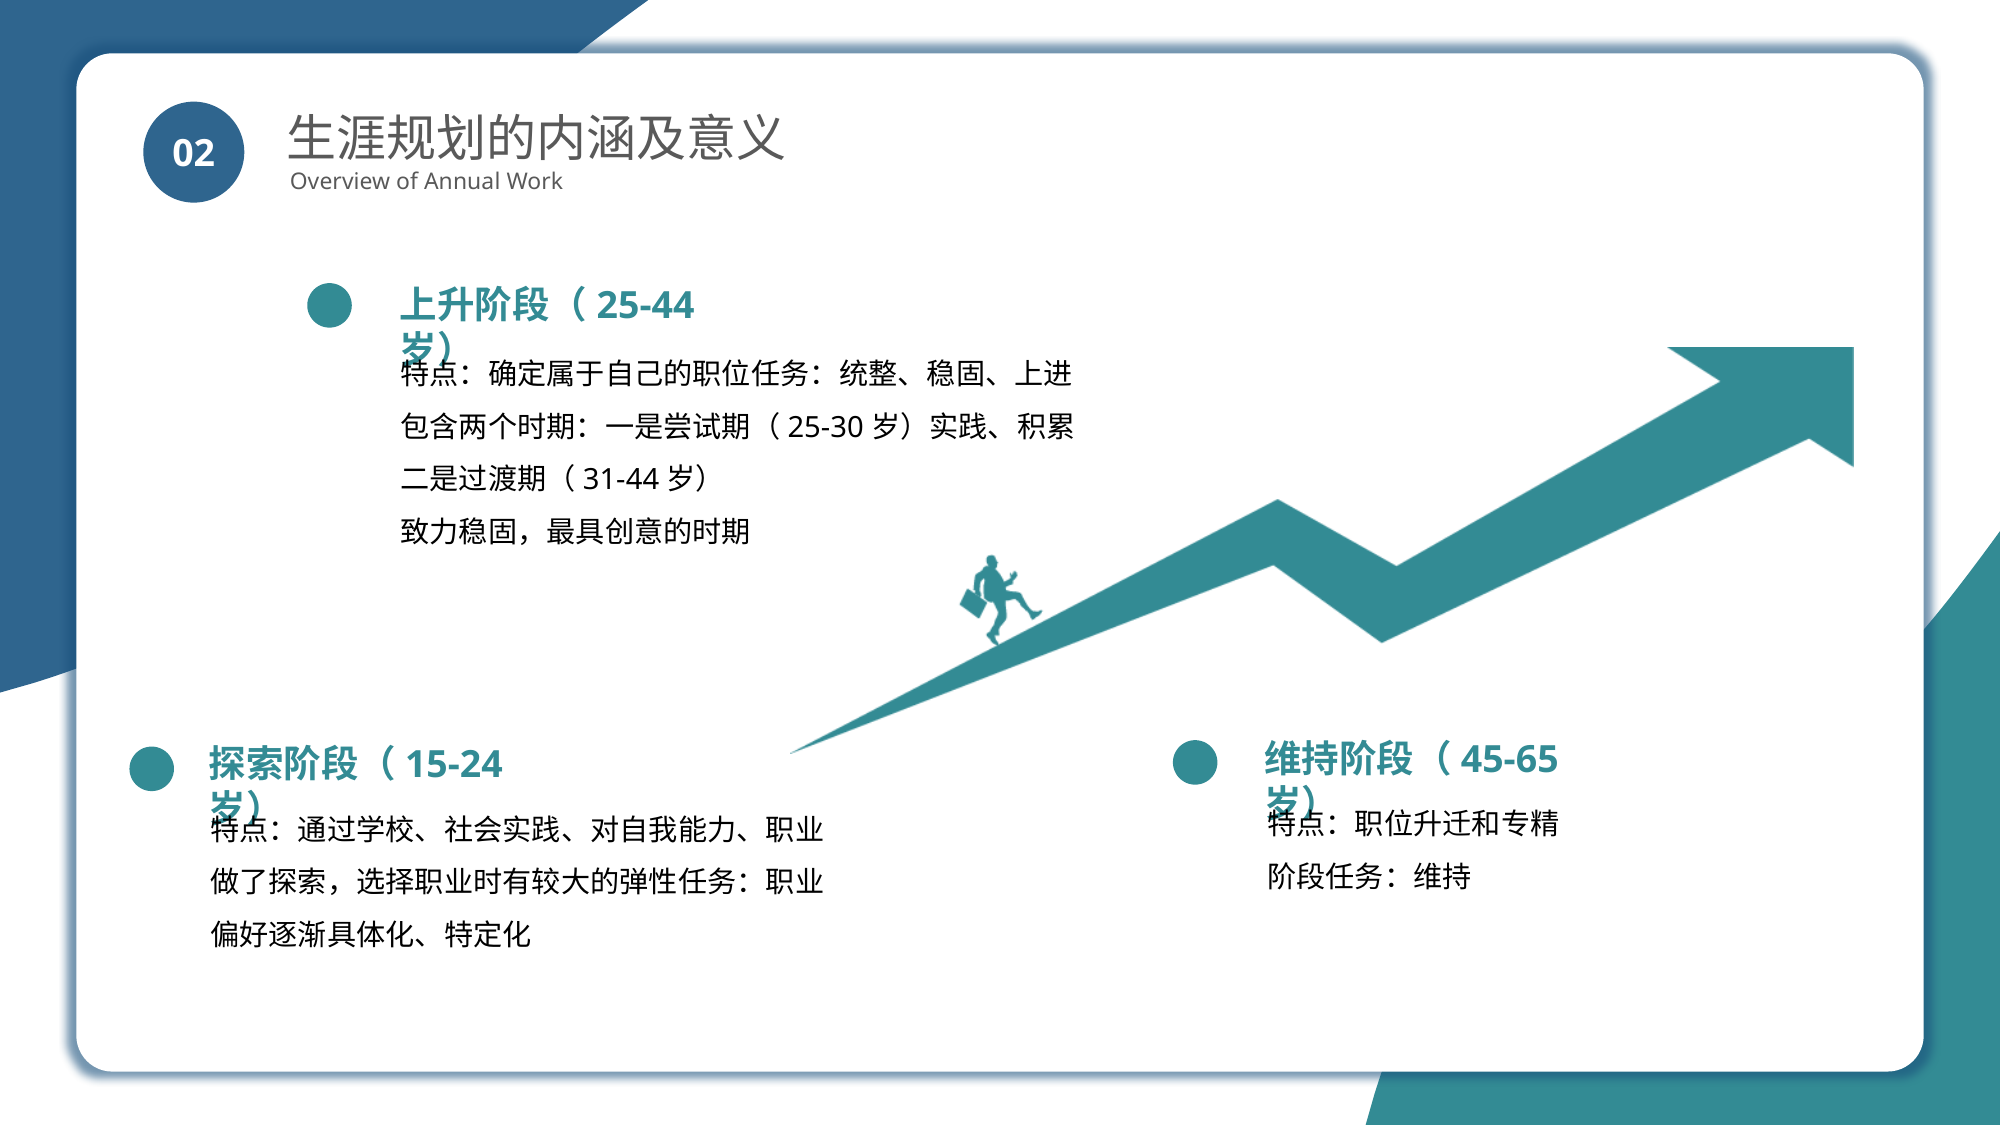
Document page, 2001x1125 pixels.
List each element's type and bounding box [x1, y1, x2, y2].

text_box [193, 732, 849, 1023]
picture [790, 347, 1854, 754]
text_box [1172, 727, 1906, 1017]
text_box [307, 273, 1275, 567]
text_box [143, 99, 968, 203]
text_box [128, 745, 176, 793]
